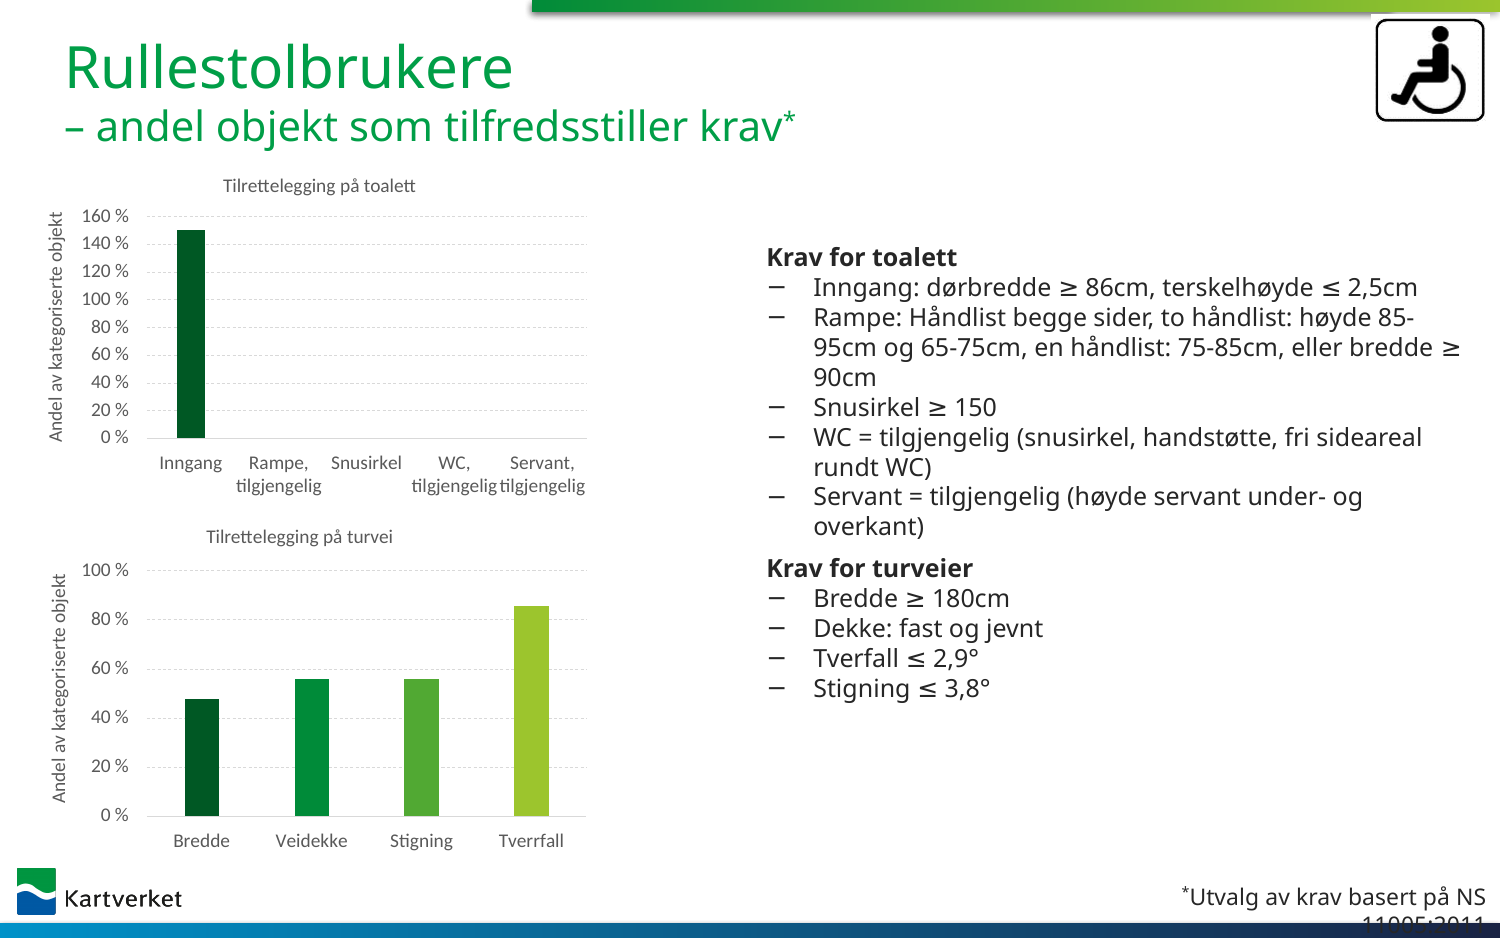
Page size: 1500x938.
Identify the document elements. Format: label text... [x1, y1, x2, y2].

text_box Krav for turveier Bredde ≥ 180cm Dekke: fast og jevnt Tverfall ≤ 2,9° Stigning ≤ 3,8° [751, 545, 1483, 710]
picture [41, 520, 598, 859]
text_box Rullestolbrukere – andel objekt som tilfredsstiller krav* [49, 14, 1431, 158]
picture [1371, 13, 1491, 127]
text_box Krav for toalett Inngang: dørbredde ≥ 86cm, terskelhøyde ≤ 2,5cm Rampe: Håndlist begge sider, to håndlist: høyde 85-95cm og 65-75cm, en håndlist: 75-85cm, eller bredde ≥ 90cm Snusirkel ≥ 150 WC = tilgjengelig (snusirkel, handstøtte, fri sideareal rundt WC) Servant = tilgjengelig (høyde servant under- og overkant) [751, 234, 1483, 545]
picture [41, 166, 598, 505]
text_box *Utvalg av krav basert på NS 11005:2011 [1068, 873, 1500, 938]
